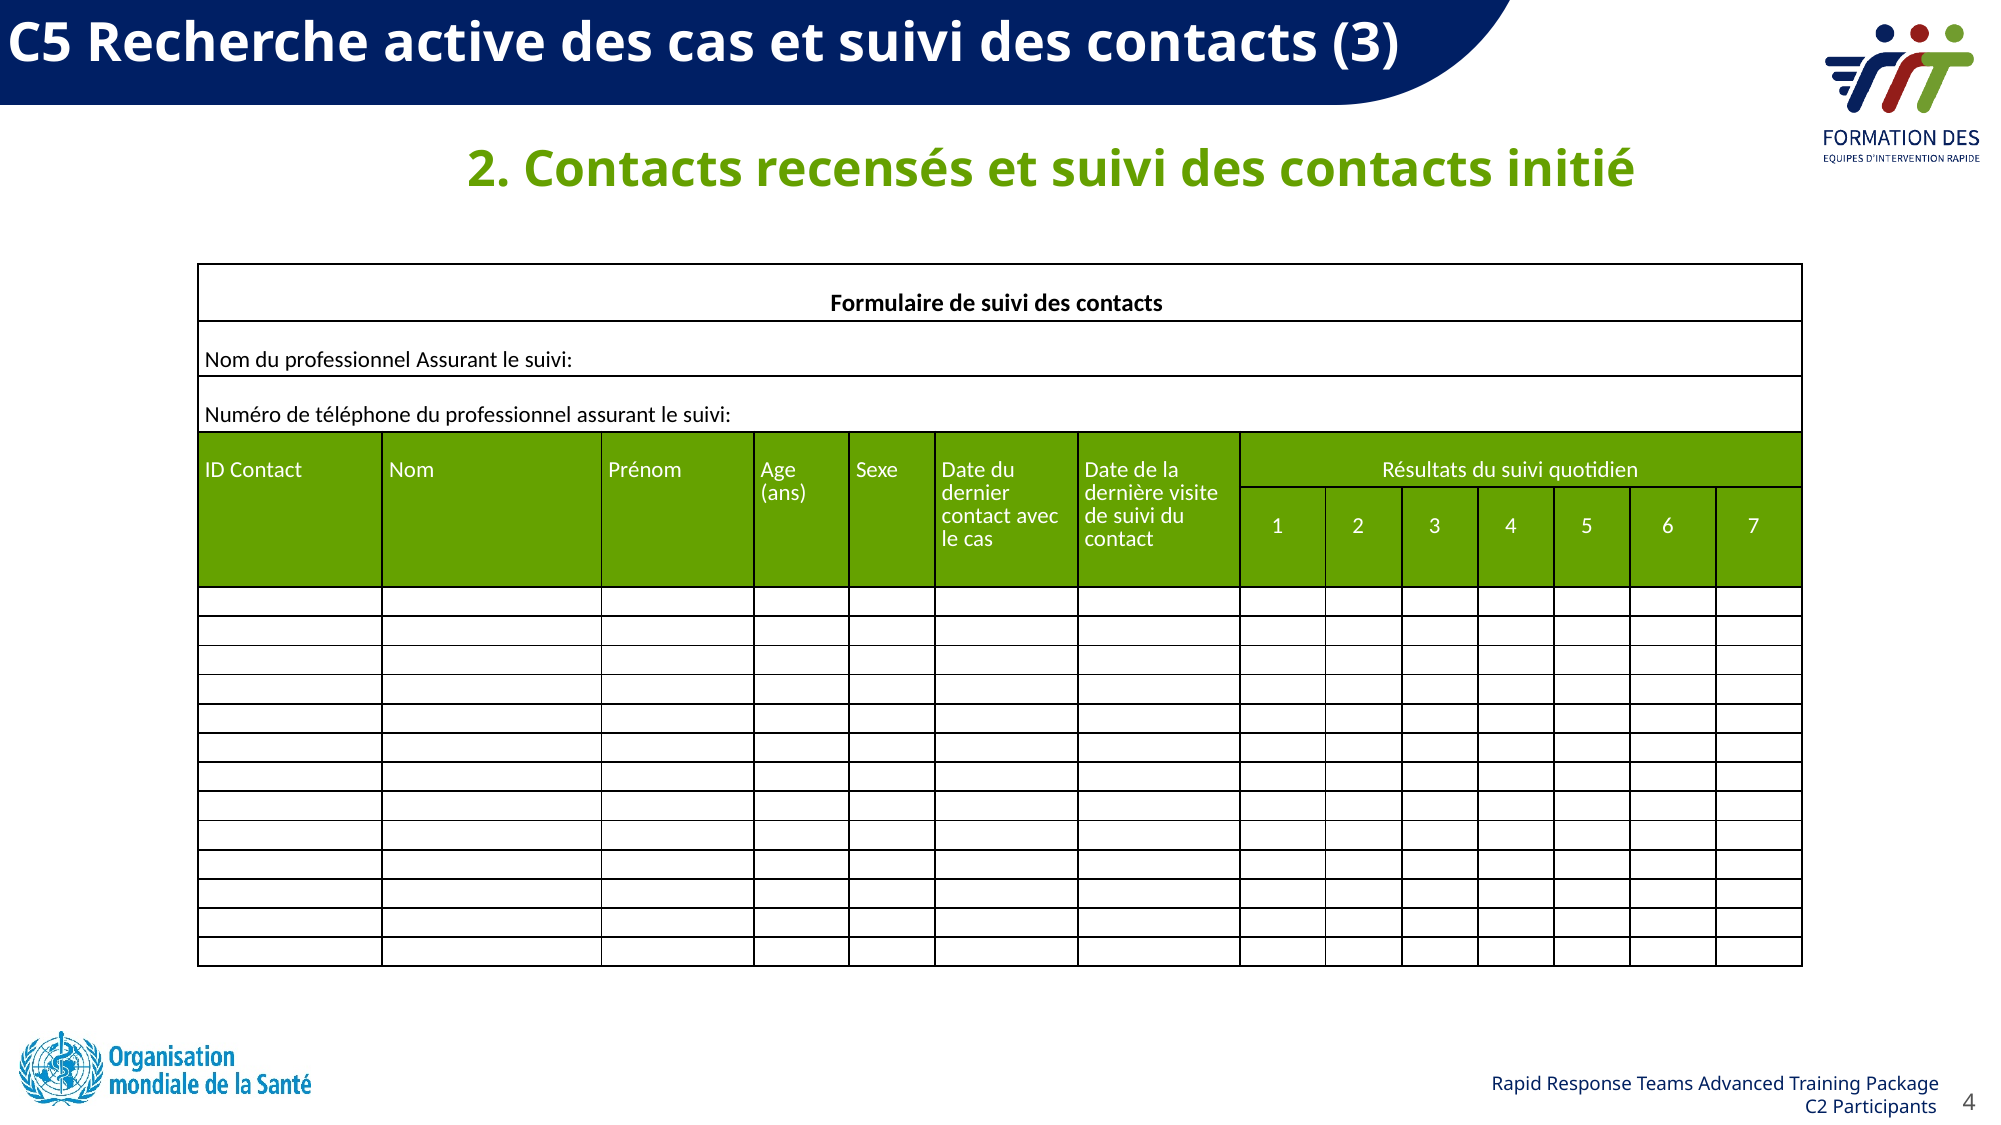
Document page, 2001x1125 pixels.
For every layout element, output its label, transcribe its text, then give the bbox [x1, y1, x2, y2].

table_cell [1555, 938, 1629, 965]
table_cell [199, 646, 381, 674]
table_cell [755, 763, 848, 790]
table_cell 5 [1555, 488, 1629, 586]
table_cell [1326, 880, 1401, 907]
table_cell [199, 851, 381, 878]
table_cell [1555, 588, 1629, 615]
table_cell [1326, 792, 1401, 820]
table_cell [1326, 938, 1401, 965]
table_cell [1555, 792, 1629, 820]
table_cell [1631, 646, 1715, 674]
table_cell [1479, 792, 1553, 820]
table_cell [1241, 705, 1325, 732]
table_cell [1479, 763, 1553, 790]
table_cell [1403, 851, 1477, 878]
table_cell [755, 675, 848, 703]
table_cell [1631, 588, 1715, 615]
table_cell [199, 734, 381, 761]
table_cell [1555, 763, 1629, 790]
table_cell [1403, 938, 1477, 965]
table_cell [1717, 705, 1801, 732]
table_cell [1326, 705, 1401, 732]
table_cell [383, 909, 601, 936]
table_cell [199, 821, 381, 849]
table_cell [602, 851, 753, 878]
table_cell [755, 792, 848, 820]
table_cell [850, 938, 934, 965]
table_cell [1631, 909, 1715, 936]
table_cell [1241, 880, 1325, 907]
table_cell [1403, 909, 1477, 936]
table_cell [1241, 734, 1325, 761]
table_cell [1403, 792, 1477, 820]
table_cell [850, 734, 934, 761]
table_cell [850, 763, 934, 790]
table_cell [1241, 938, 1325, 965]
table_cell [936, 909, 1077, 936]
table_cell [1403, 763, 1477, 790]
table_cell [602, 734, 753, 761]
table_cell [936, 763, 1077, 790]
table_cell [199, 705, 381, 732]
table_cell [936, 588, 1077, 615]
table_header Formulaire de suivi des contacts [199, 265, 1801, 320]
table_cell [383, 588, 601, 615]
table_cell Date du dernier contact avec le cas [936, 433, 1077, 586]
table_cell [1717, 588, 1801, 615]
table_cell Sexe [850, 433, 934, 586]
table_cell [1631, 705, 1715, 732]
table_cell [1326, 851, 1401, 878]
table_cell [1079, 705, 1239, 732]
table_cell [199, 675, 381, 703]
table_cell [1079, 617, 1239, 645]
table_cell [1717, 821, 1801, 849]
table_cell ID Contact [199, 433, 381, 586]
picture [1823, 23, 1980, 164]
table_cell [936, 938, 1077, 965]
table_cell [602, 880, 753, 907]
table_cell [936, 792, 1077, 820]
table_cell [199, 588, 381, 615]
table_cell Prénom [602, 433, 753, 586]
table_cell [602, 763, 753, 790]
table_cell [1555, 734, 1629, 761]
table_cell [1479, 588, 1553, 615]
table_cell [1555, 909, 1629, 936]
table_cell [850, 646, 934, 674]
table_cell 6 [1631, 488, 1715, 586]
table_cell [1326, 909, 1401, 936]
table_cell [1555, 880, 1629, 907]
table_cell [1717, 646, 1801, 674]
table_cell [850, 617, 934, 645]
table_cell Numéro de téléphone du professionnel assurant le suivi: …………………… . [199, 377, 1801, 431]
table_cell [383, 763, 601, 790]
table_cell [1479, 734, 1553, 761]
table_cell [936, 821, 1077, 849]
table_cell [850, 851, 934, 878]
table_cell [1555, 851, 1629, 878]
table_cell [1241, 792, 1325, 820]
table_cell Age (ans) [755, 433, 848, 586]
picture [19, 1031, 311, 1106]
table_cell [383, 851, 601, 878]
table_cell [383, 646, 601, 674]
text_box C5 Recherche active des cas et suivi des contacts (3) [0, 0, 1521, 94]
table_cell [1403, 821, 1477, 849]
table_cell [1326, 588, 1401, 615]
table_cell [755, 617, 848, 645]
table_cell [199, 763, 381, 790]
table_cell [1079, 851, 1239, 878]
table_cell [1555, 617, 1629, 645]
table_cell [1241, 617, 1325, 645]
table_cell [850, 705, 934, 732]
table_cell [936, 646, 1077, 674]
table_cell [1717, 909, 1801, 936]
table_cell [1717, 617, 1801, 645]
table_cell [383, 792, 601, 820]
table_cell [755, 938, 848, 965]
table_cell [1079, 821, 1239, 849]
table_cell [1326, 617, 1401, 645]
table_cell 1 [1241, 488, 1325, 586]
table_cell [1631, 851, 1715, 878]
table_cell [850, 792, 934, 820]
table_cell [850, 909, 934, 936]
table_cell [1326, 821, 1401, 849]
table_cell [1241, 851, 1325, 878]
table_cell [850, 588, 934, 615]
table_cell [602, 617, 753, 645]
table_cell Nom du professionnel Assurant le suivi: ………………………….. [199, 322, 1801, 375]
table_cell [755, 821, 848, 849]
table_cell [1241, 588, 1325, 615]
table_cell [1479, 646, 1553, 674]
table_cell [755, 851, 848, 878]
table_cell Nom [383, 433, 601, 586]
table_cell Date de la dernière visite de suivi du contact [1079, 433, 1239, 586]
table_cell [1479, 617, 1553, 645]
table_cell [936, 675, 1077, 703]
table_cell [1479, 880, 1553, 907]
table_cell [602, 675, 753, 703]
table_cell [1326, 763, 1401, 790]
table_cell [1241, 763, 1325, 790]
table_cell [383, 938, 601, 965]
table_cell [383, 675, 601, 703]
table_cell [383, 734, 601, 761]
table_cell [602, 646, 753, 674]
table_cell [1079, 763, 1239, 790]
table_cell [1631, 880, 1715, 907]
table_cell [1241, 646, 1325, 674]
table_cell [1403, 617, 1477, 645]
table_cell [850, 675, 934, 703]
table_cell [199, 938, 381, 965]
table_cell [602, 821, 753, 849]
table_cell [1479, 675, 1553, 703]
table_cell [1079, 588, 1239, 615]
table_cell [755, 909, 848, 936]
table_cell [1241, 909, 1325, 936]
table_cell [1326, 646, 1401, 674]
picture [0, 0, 1533, 105]
table_cell 3 [1403, 488, 1477, 586]
table_cell [755, 705, 848, 732]
table_cell [1326, 734, 1401, 761]
table_cell [1479, 821, 1553, 849]
table_cell [1479, 851, 1553, 878]
table_cell 2 [1326, 488, 1401, 586]
table_cell [1241, 821, 1325, 849]
table_cell [1479, 705, 1553, 732]
table_cell [602, 792, 753, 820]
table_cell [1403, 880, 1477, 907]
table_cell [1079, 938, 1239, 965]
table_cell [383, 617, 601, 645]
table_cell 7 [1717, 488, 1801, 586]
table_cell [602, 909, 753, 936]
table_cell [936, 705, 1077, 732]
table_cell [936, 880, 1077, 907]
table_cell [199, 617, 381, 645]
table_cell [850, 821, 934, 849]
table_cell [1079, 675, 1239, 703]
table_cell [1717, 734, 1801, 761]
table_cell [1555, 705, 1629, 732]
table_cell Résultats du suivi quotidien [1241, 433, 1801, 486]
table_cell [1717, 880, 1801, 907]
table_cell [755, 880, 848, 907]
table_cell [755, 646, 848, 674]
table_cell [1403, 734, 1477, 761]
table_cell [1326, 675, 1401, 703]
table_cell [1631, 821, 1715, 849]
table_cell 4 [1479, 488, 1553, 586]
table_cell [1717, 675, 1801, 703]
table_cell [1631, 617, 1715, 645]
table_cell [1717, 938, 1801, 965]
table_cell [1079, 909, 1239, 936]
table_cell [1555, 646, 1629, 674]
table_cell [755, 734, 848, 761]
table_cell [199, 909, 381, 936]
table_cell [1079, 734, 1239, 761]
table_cell [1403, 675, 1477, 703]
table_cell [1079, 880, 1239, 907]
table_cell [1403, 705, 1477, 732]
table_cell [1631, 734, 1715, 761]
table_cell [1555, 675, 1629, 703]
table_cell [1717, 851, 1801, 878]
table_cell [1631, 938, 1715, 965]
list 2. Contacts recensés et suivi des contacts initié [274, 135, 1727, 263]
table_cell [1403, 588, 1477, 615]
table_cell [383, 705, 601, 732]
table_cell [602, 705, 753, 732]
table_cell [936, 617, 1077, 645]
table_cell [602, 938, 753, 965]
table_cell [1631, 675, 1715, 703]
table_cell [383, 821, 601, 849]
table_cell [1079, 646, 1239, 674]
table_cell [1555, 821, 1629, 849]
table_cell [383, 880, 601, 907]
table_cell [1479, 938, 1553, 965]
table_cell [1403, 646, 1477, 674]
table_cell [1241, 675, 1325, 703]
table_cell [1717, 792, 1801, 820]
table_cell [199, 880, 381, 907]
table_cell [936, 851, 1077, 878]
table_cell [850, 880, 934, 907]
table_cell [1079, 792, 1239, 820]
table_cell [1717, 763, 1801, 790]
table_cell [602, 588, 753, 615]
table_cell [936, 734, 1077, 761]
table_cell [199, 792, 381, 820]
table_cell [1631, 763, 1715, 790]
table_cell [755, 588, 848, 615]
table_cell [1631, 792, 1715, 820]
table_cell [1479, 909, 1553, 936]
